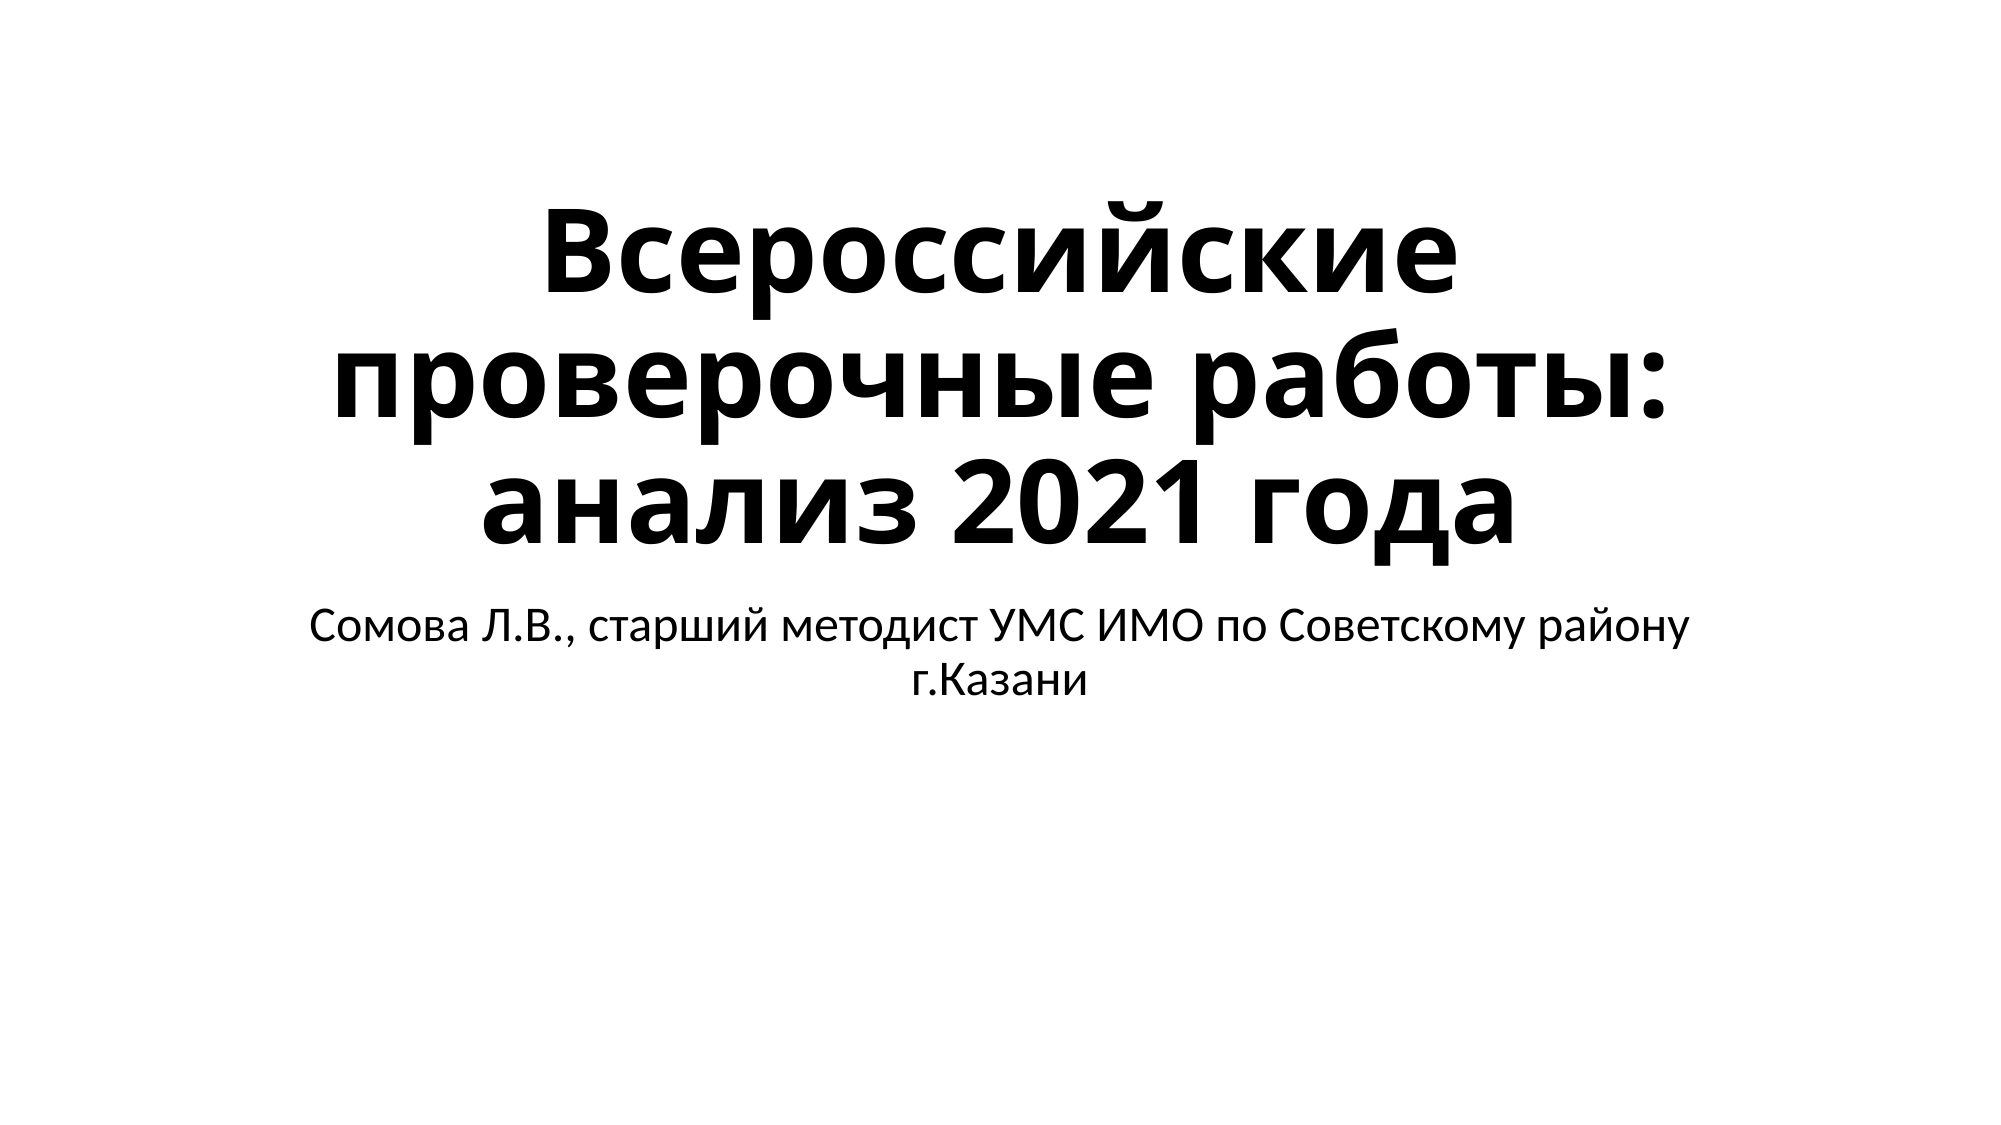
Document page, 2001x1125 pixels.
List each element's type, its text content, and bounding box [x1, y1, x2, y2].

title Всероссийские проверочные работы: анализ 2021 года [249, 184, 1750, 576]
subtitle Сомова Л.В., старший методист УМС ИМО по Советскому району г.Казани [249, 590, 1750, 863]
